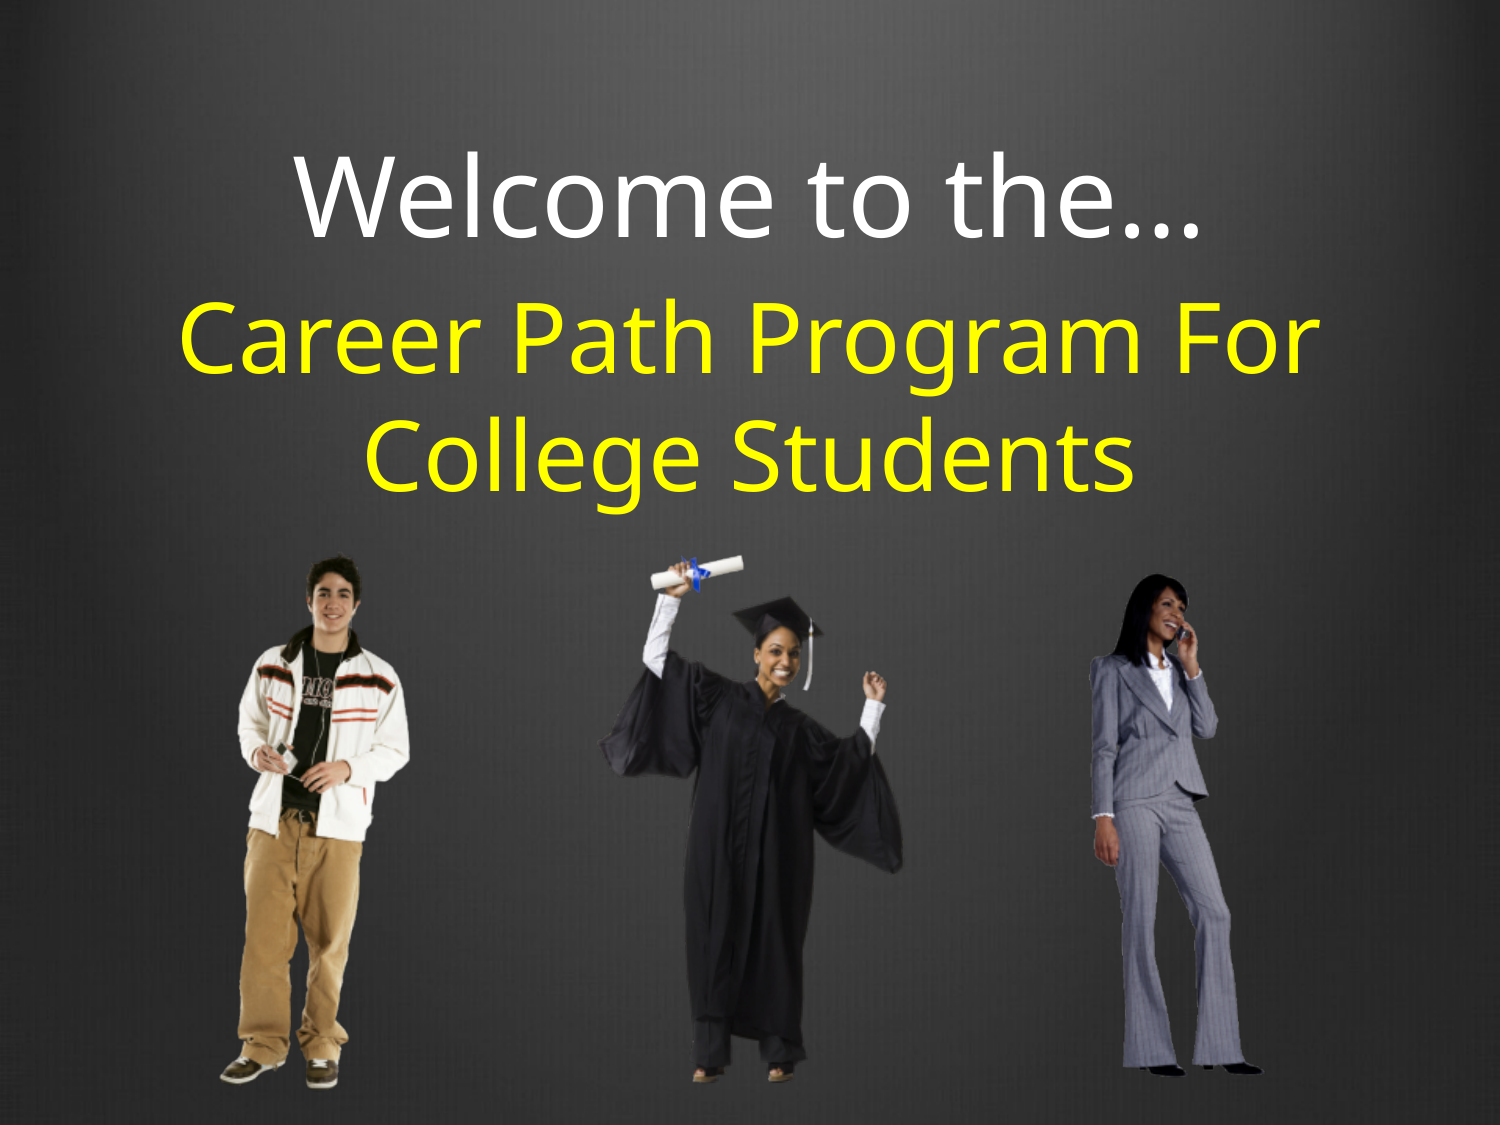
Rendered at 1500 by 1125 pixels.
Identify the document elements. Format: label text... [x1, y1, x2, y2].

title Welcome to the… [112, 107, 1388, 267]
picture [209, 542, 420, 1101]
picture [1085, 568, 1270, 1081]
subtitle Career Path Program For College Students [112, 267, 1388, 755]
picture [587, 545, 914, 1094]
